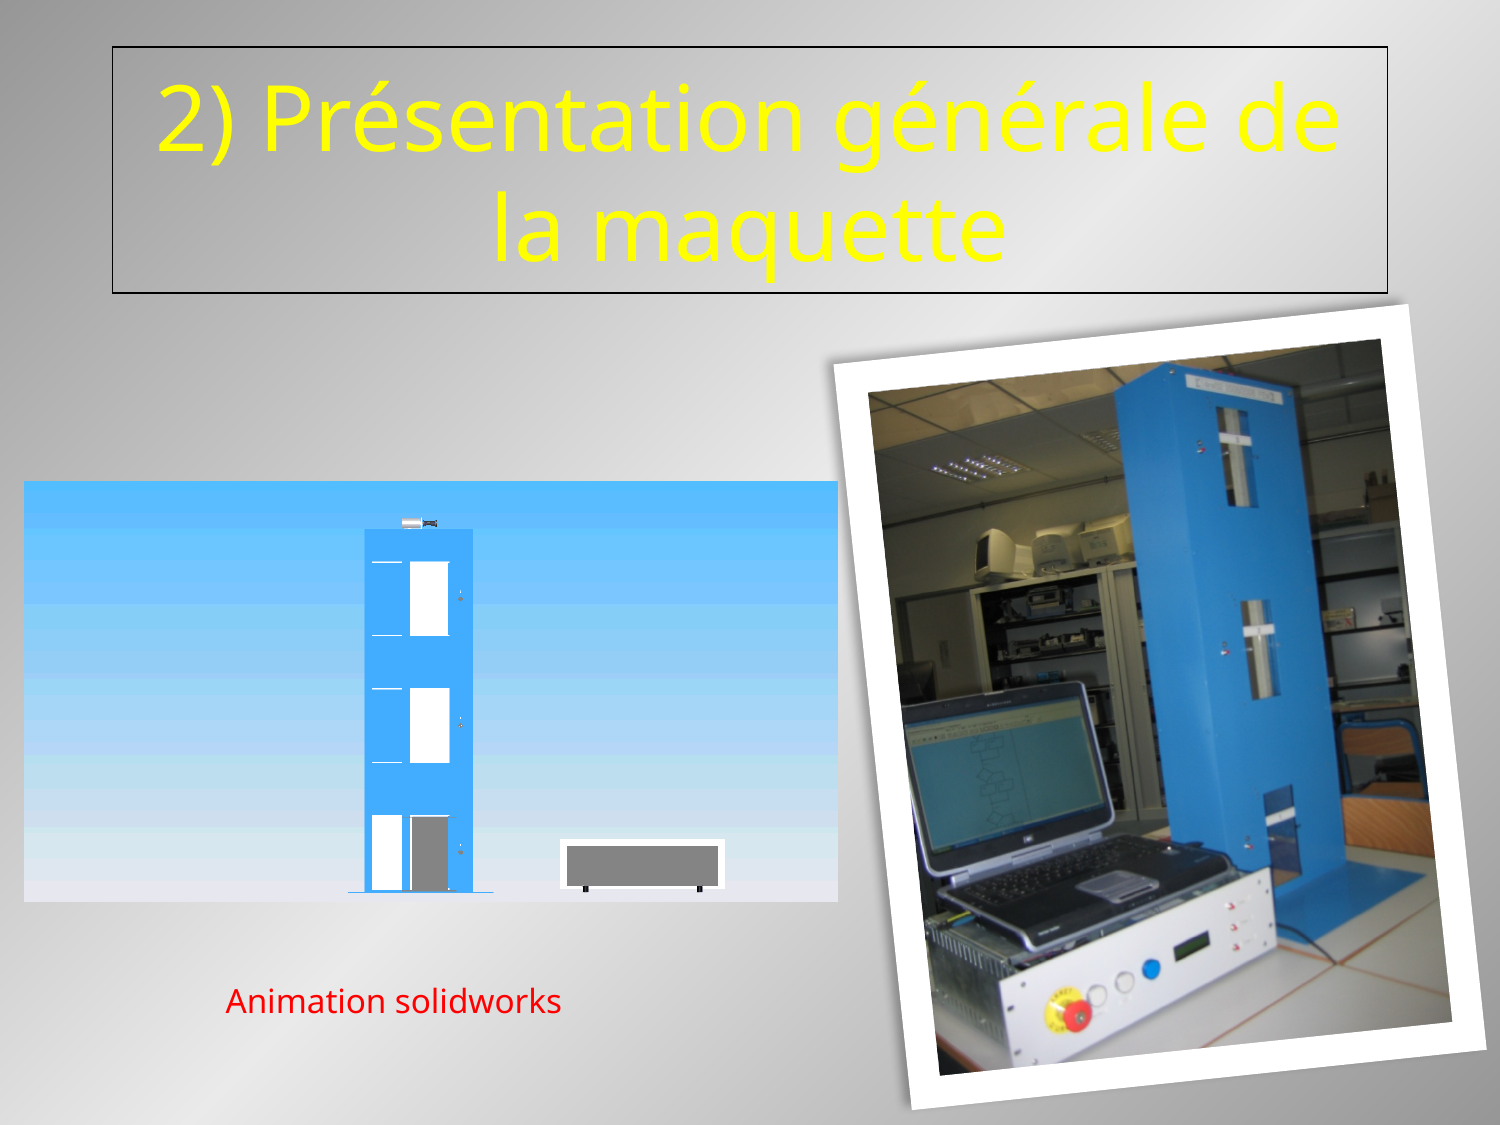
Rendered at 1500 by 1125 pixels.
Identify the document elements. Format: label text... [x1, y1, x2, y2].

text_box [23, 480, 840, 903]
text_box Animation solidworks [210, 972, 668, 1028]
title 2) Présentation générale de la maquette [112, 46, 1388, 294]
picture [868, 340, 1452, 1075]
